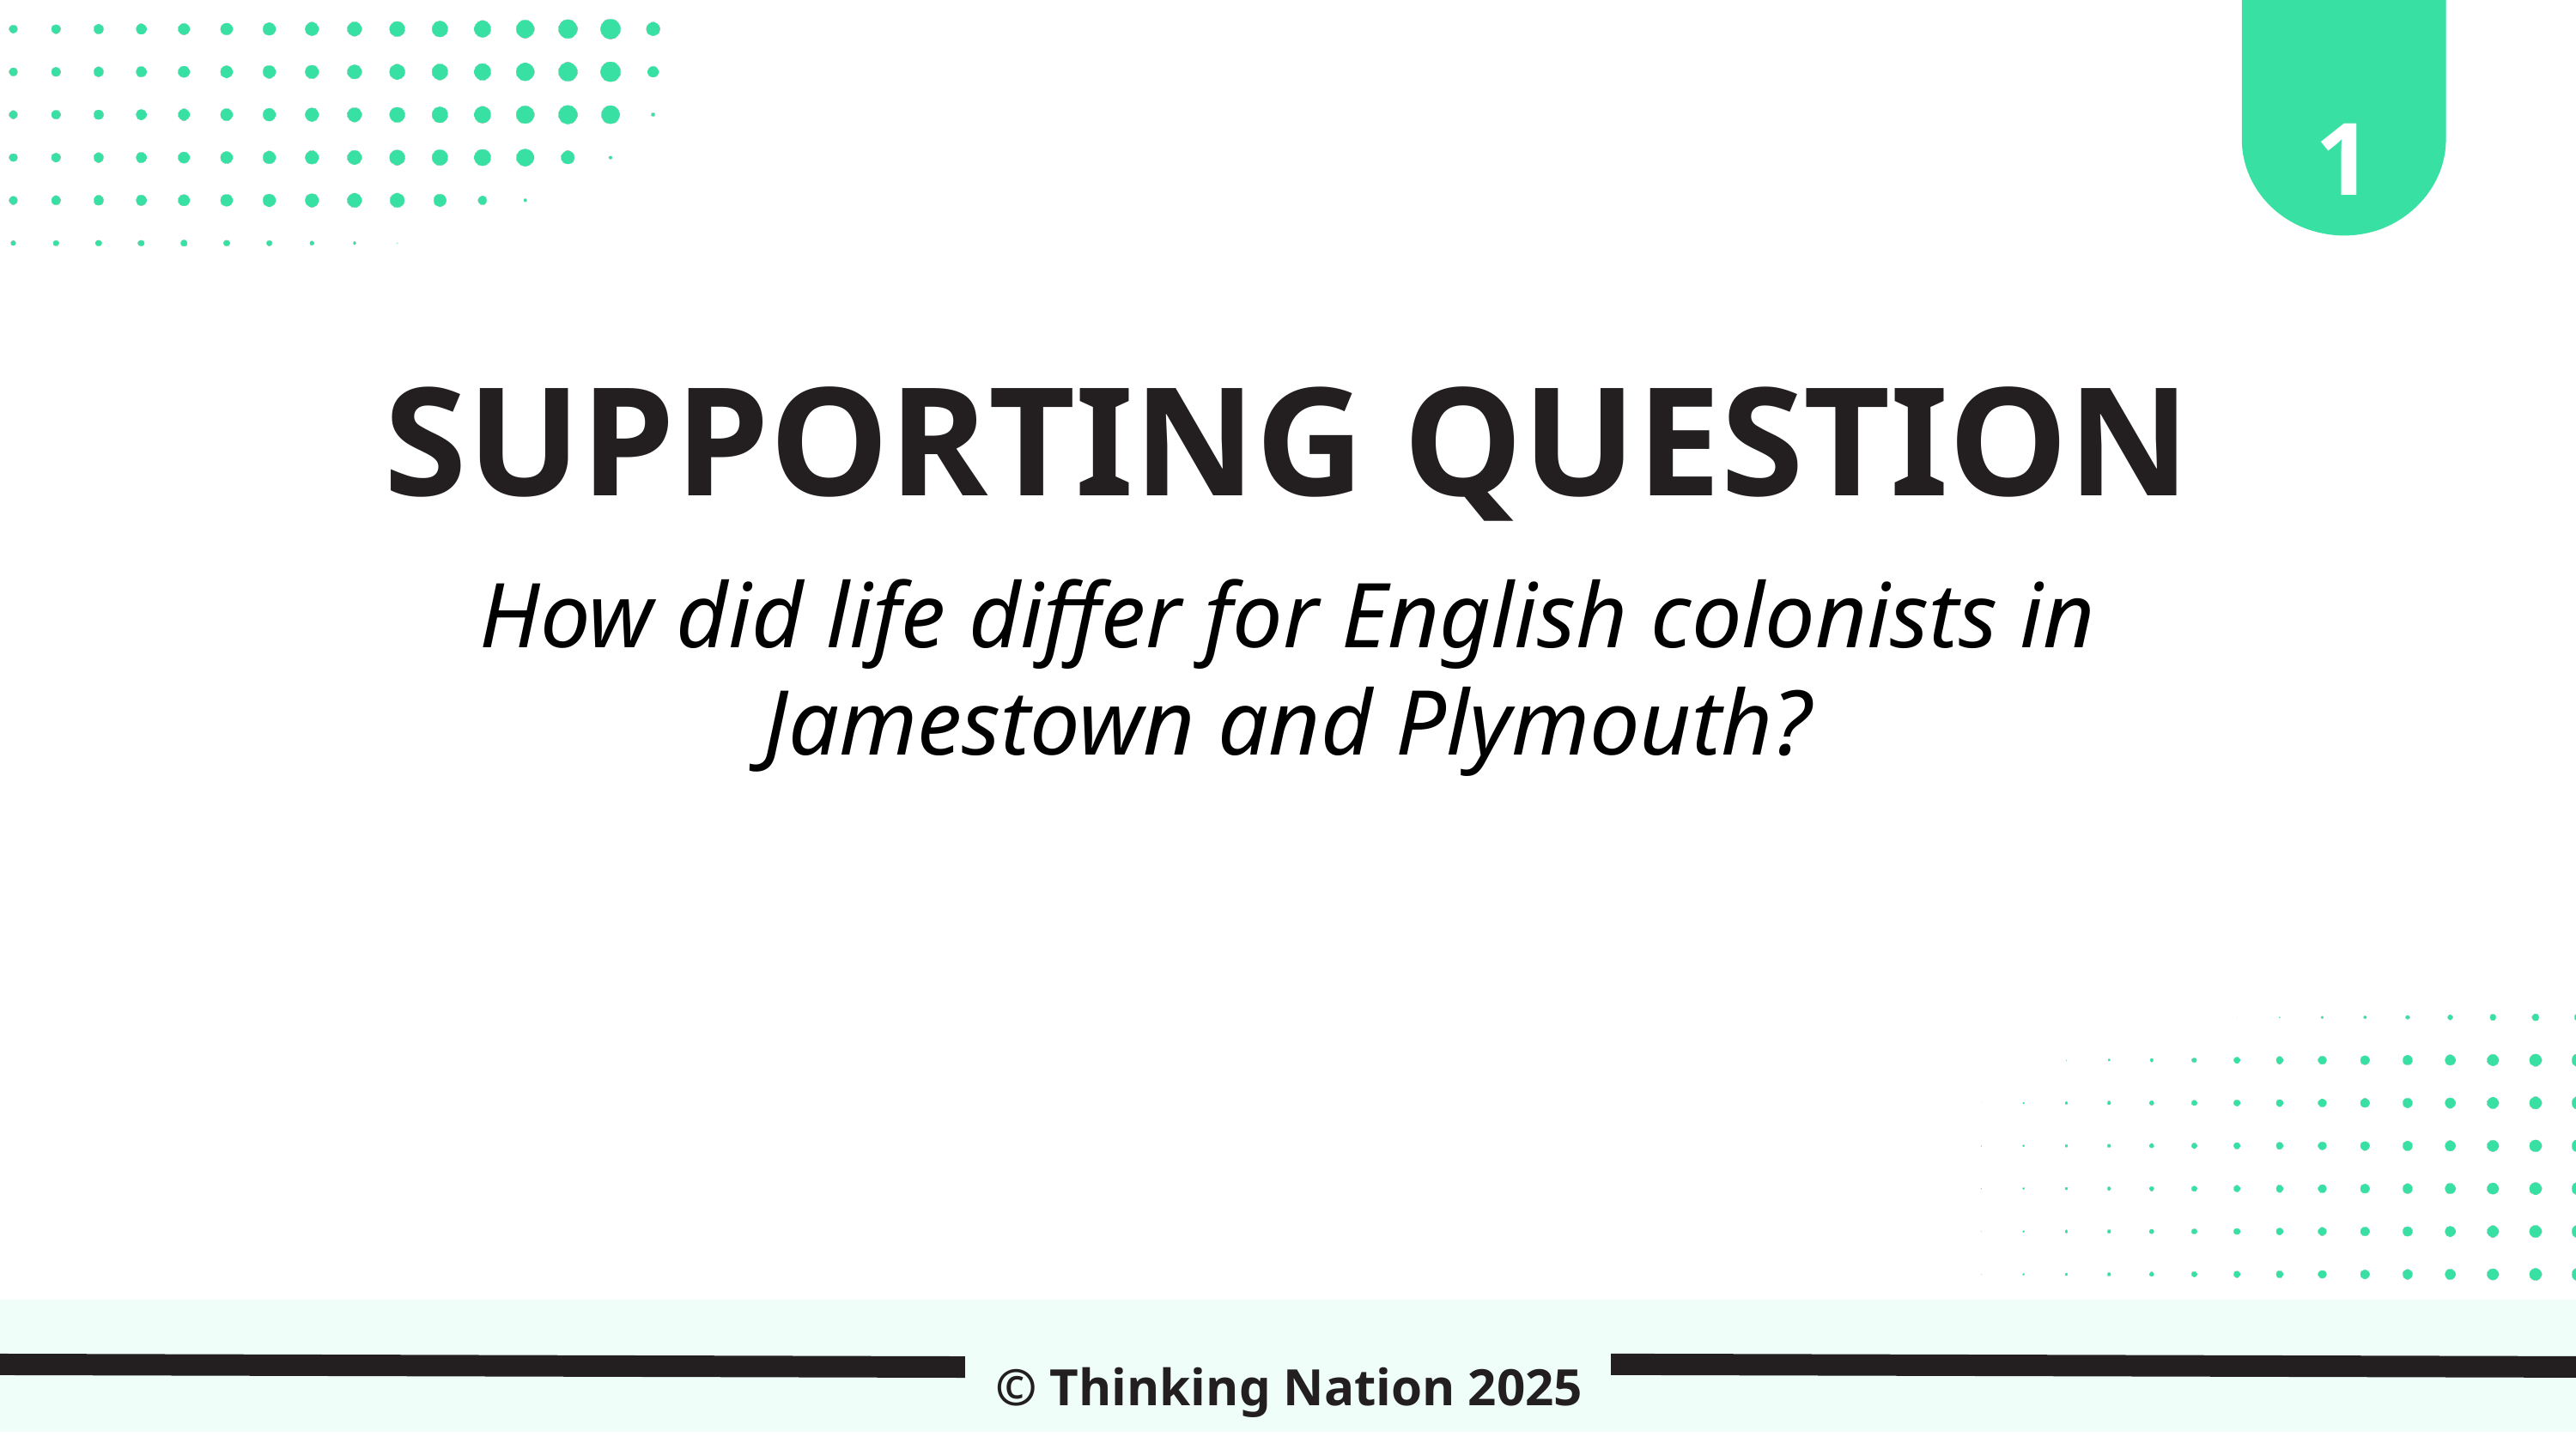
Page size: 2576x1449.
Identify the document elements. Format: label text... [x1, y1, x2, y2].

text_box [2233, 0, 2455, 236]
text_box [0, 1299, 2576, 1433]
text_box [1938, 1013, 2576, 1299]
text_box SUPPORTING QUESTION [359, 273, 2216, 526]
text_box [0, 0, 660, 246]
text_box How did life differ for English colonists in Jamestown and Plymouth? [252, 558, 2324, 773]
